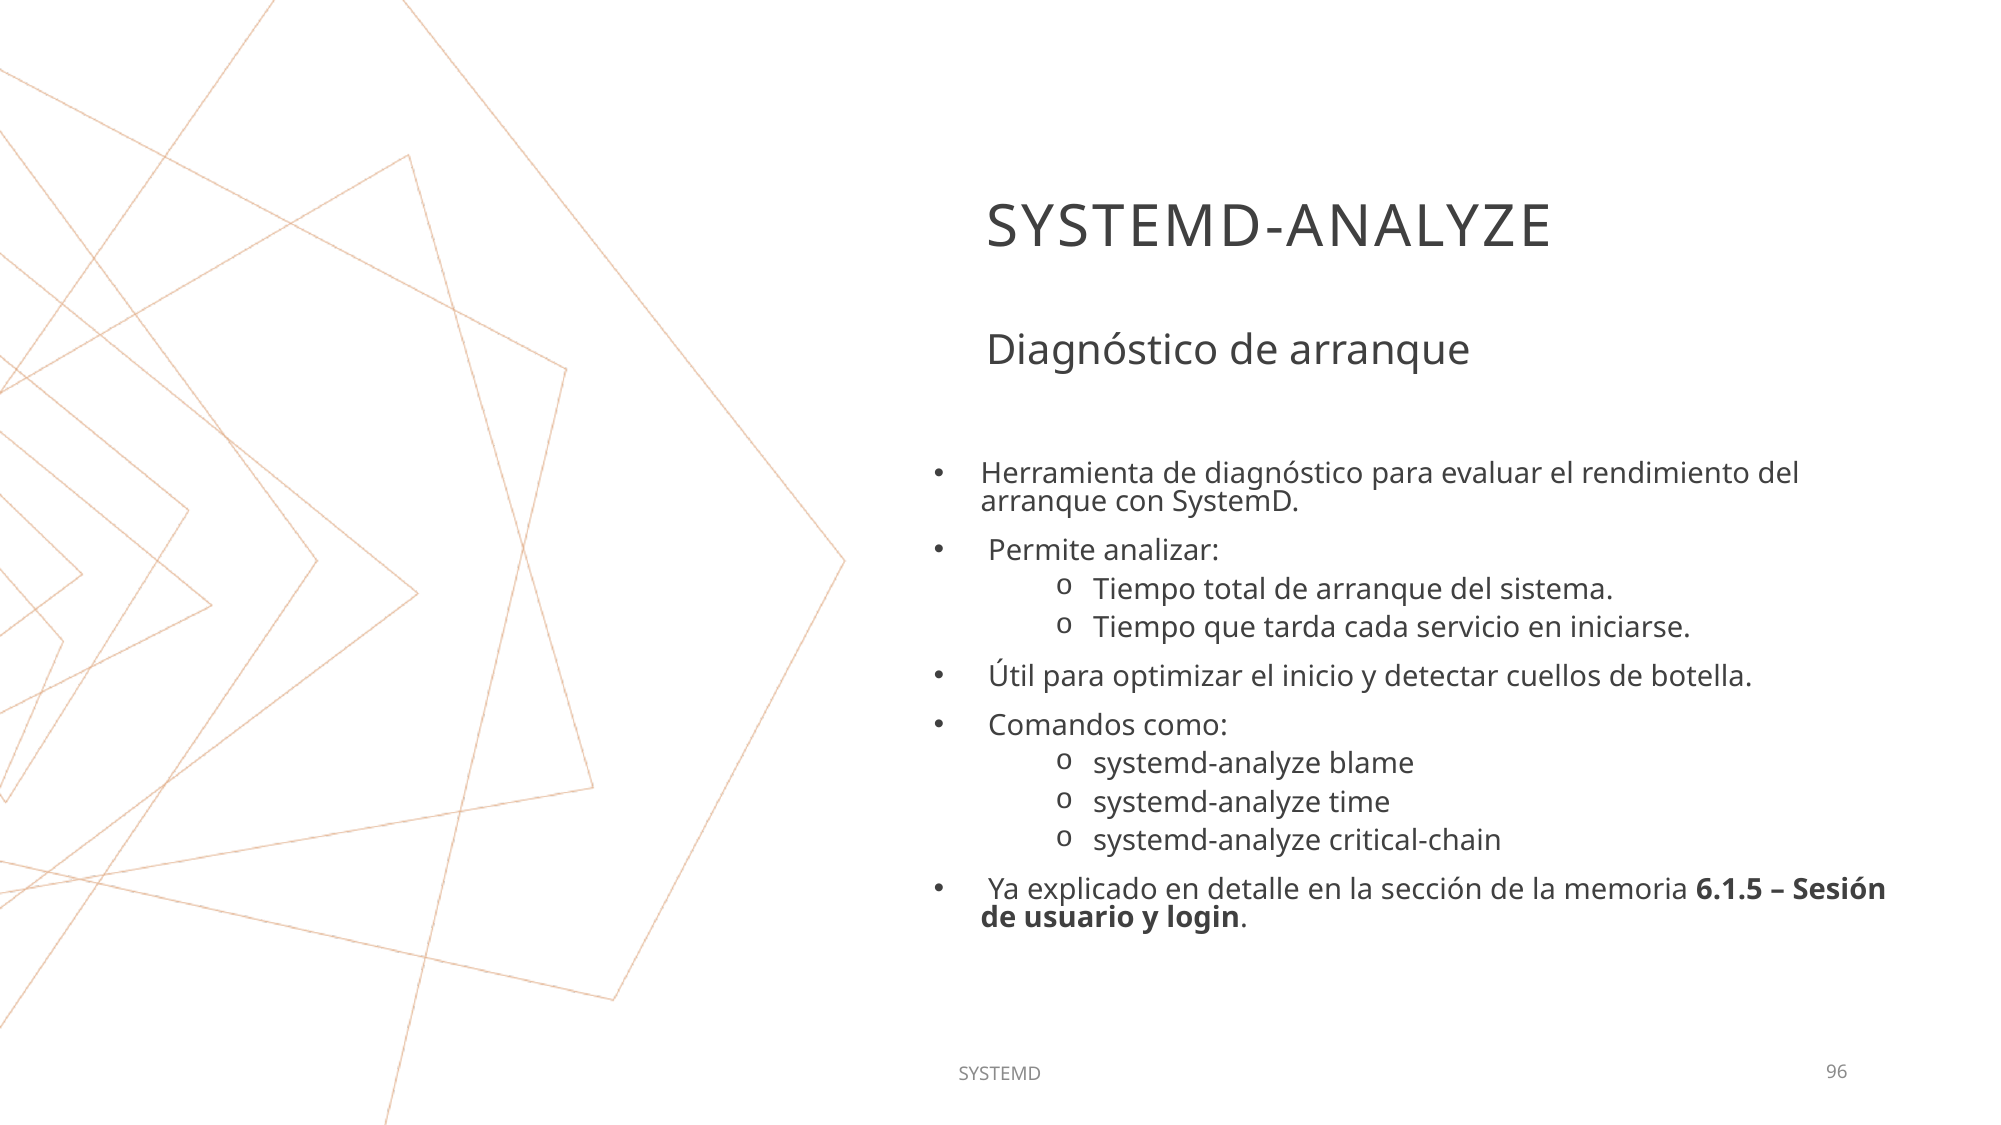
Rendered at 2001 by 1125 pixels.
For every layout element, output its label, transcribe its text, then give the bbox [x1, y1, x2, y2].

text_box Diagnóstico de arranque [971, 315, 1863, 407]
footer SYSTEMD [662, 1042, 1338, 1103]
text_box Herramienta de diagnóstico para evaluar el rendimiento del arranque con SystemD. Permite analizar: Tiempo total de arranque del sistema. Tiempo que tarda cada servicio en iniciarse. Útil para optimizar el inicio y detectar cuellos de botella. Comandos como: systemd-analyze blame systemd-analyze time systemd-analyze critical-chain Ya explicado en detalle en la sección de la memoria 6.1.5 – Sesión de usuario y login. [918, 341, 1914, 967]
title Systemd-analyze [971, 189, 1863, 315]
slide_number 96 [1412, 1042, 1863, 1103]
picture [0, 0, 893, 1125]
